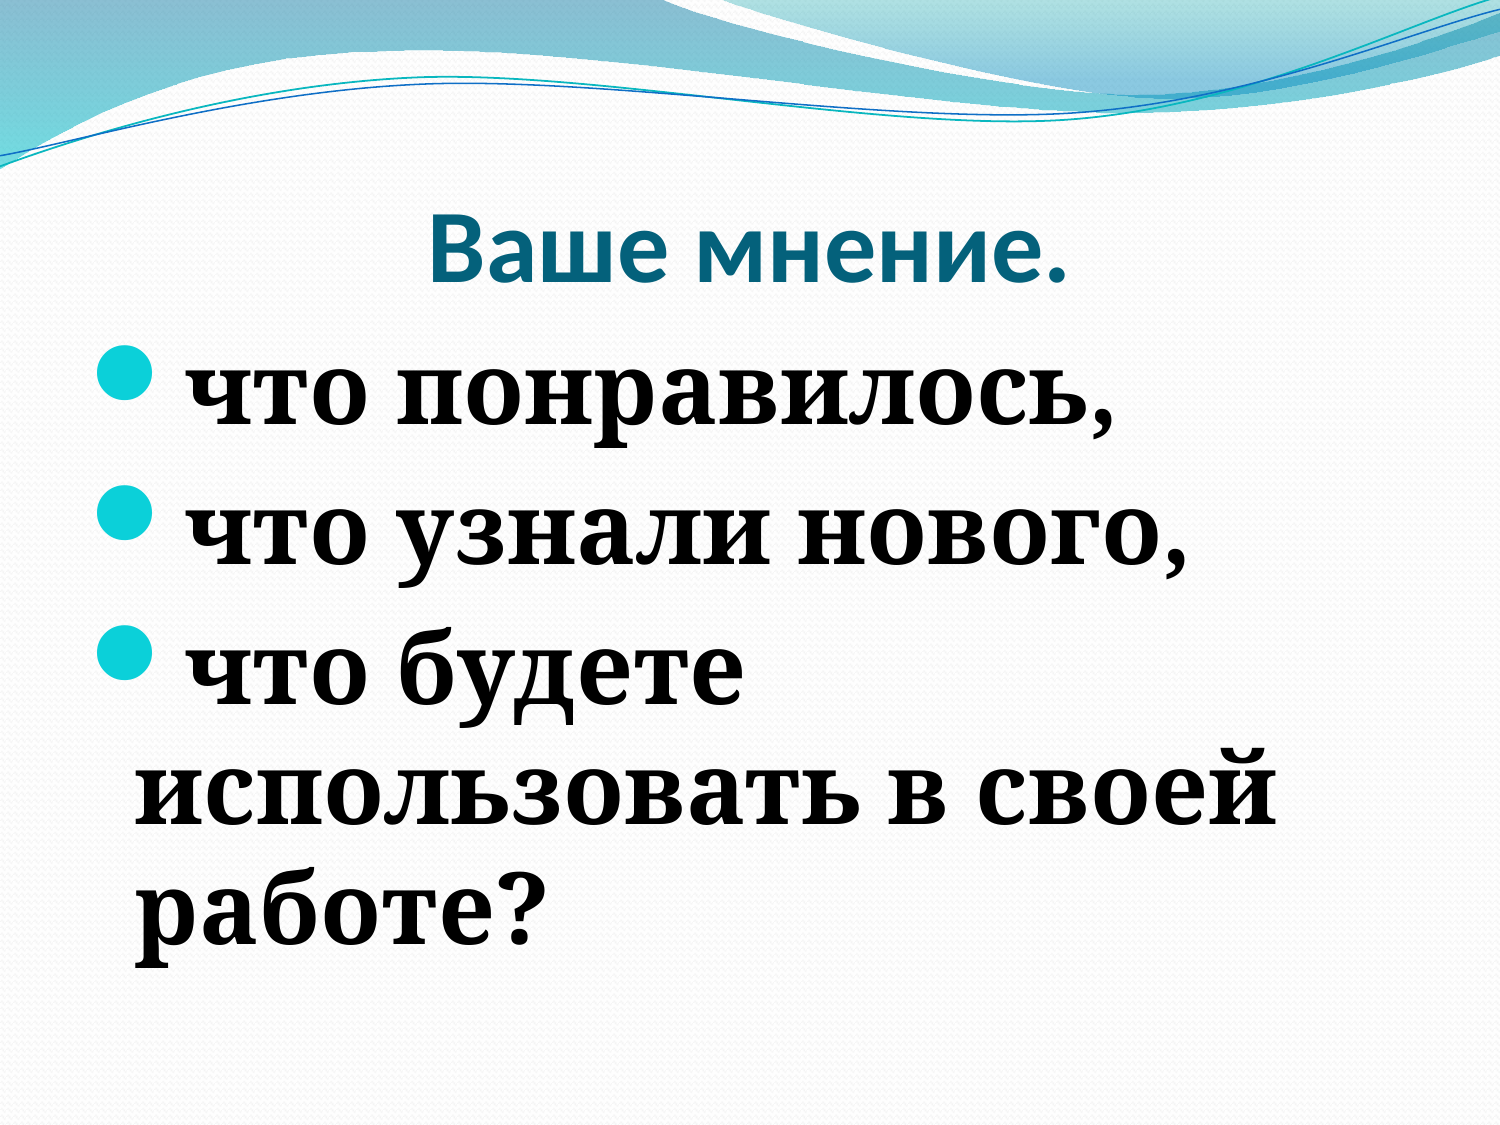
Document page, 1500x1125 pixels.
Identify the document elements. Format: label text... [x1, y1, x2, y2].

list что понравилось, что узнали нового, что будете использовать в своей работе? [75, 317, 1425, 1038]
title Ваше мнение. [75, 115, 1425, 303]
